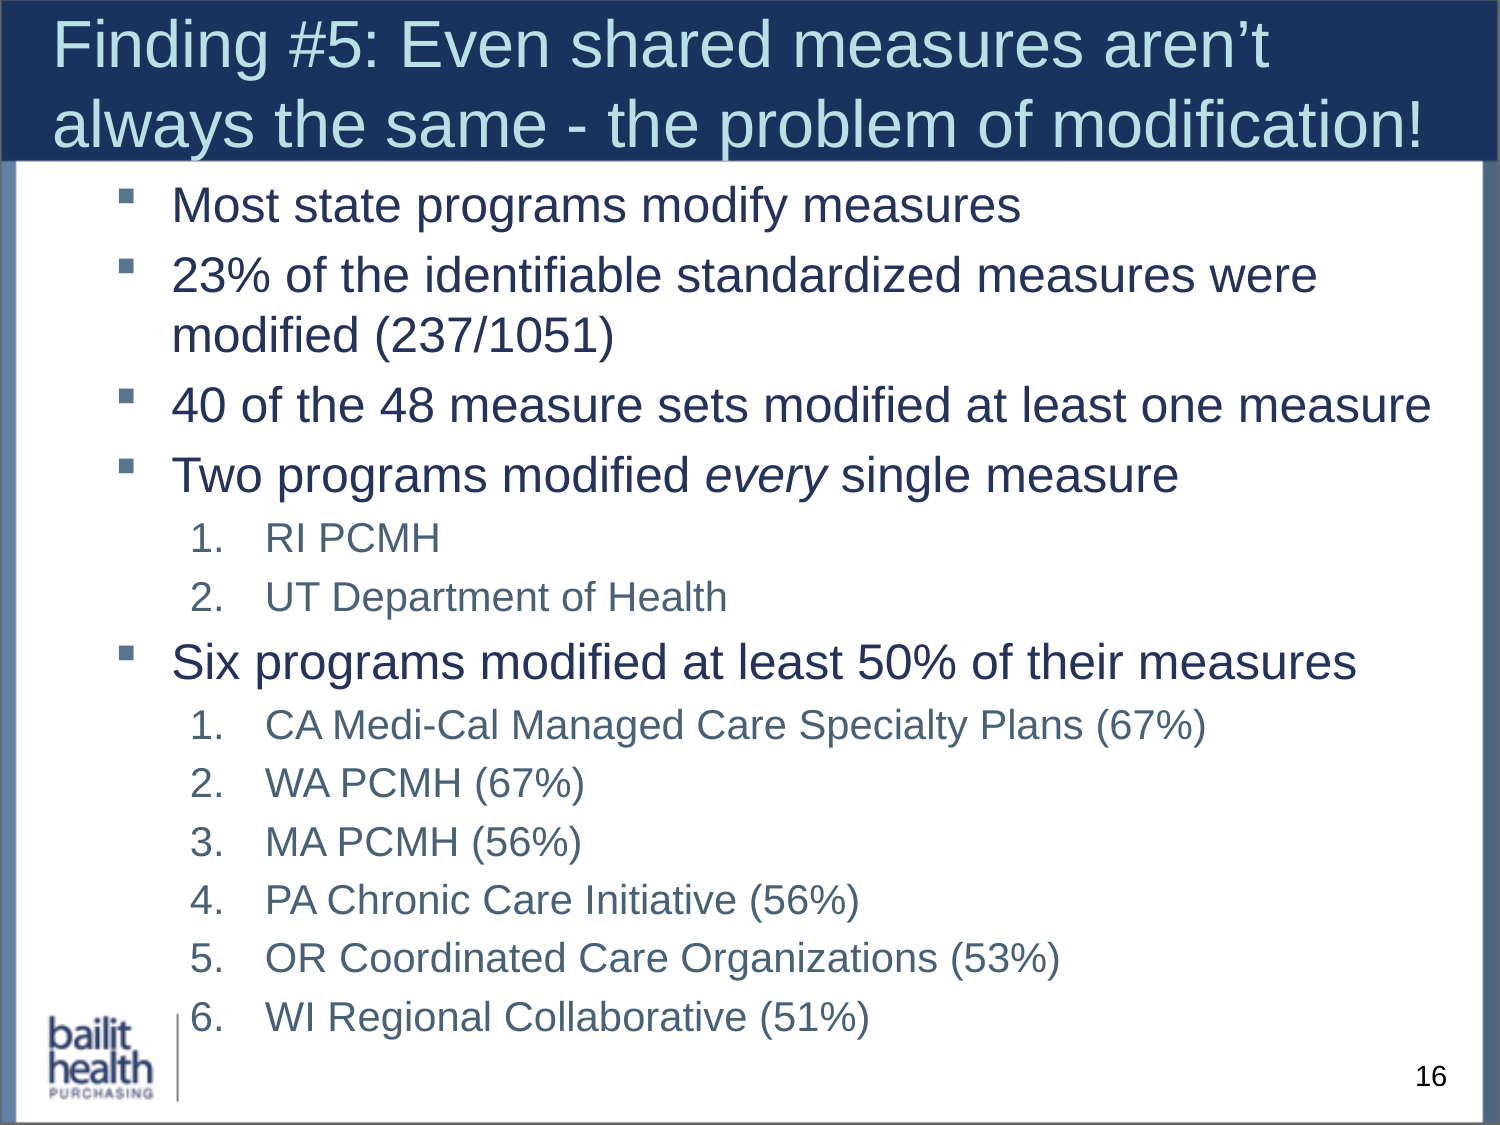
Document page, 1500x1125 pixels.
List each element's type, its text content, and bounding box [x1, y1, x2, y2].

list Most state programs modify measures 23% of the identifiable standardized measures were modified (237/1051) 40 of the 48 measure sets modified at least one measure Two programs modified every single measure RI PCMH UT Department of Health Six programs modified at least 50% of their measures CA Medi-Cal Managed Care Specialty Plans (67%) WA PCMH (67%) MA PCMH (56%) PA Chronic Care Initiative (56%) OR Coordinated Care Organizations (53%) WI Regional Collaborative (51%) [99, 165, 1451, 1125]
title Finding #5: Even shared measures aren’t always the same - the problem of modification! [37, 0, 1476, 176]
picture [1451, 0, 1500, 1125]
slide_number 16 [1374, 1049, 1463, 1088]
picture [0, 0, 99, 1125]
